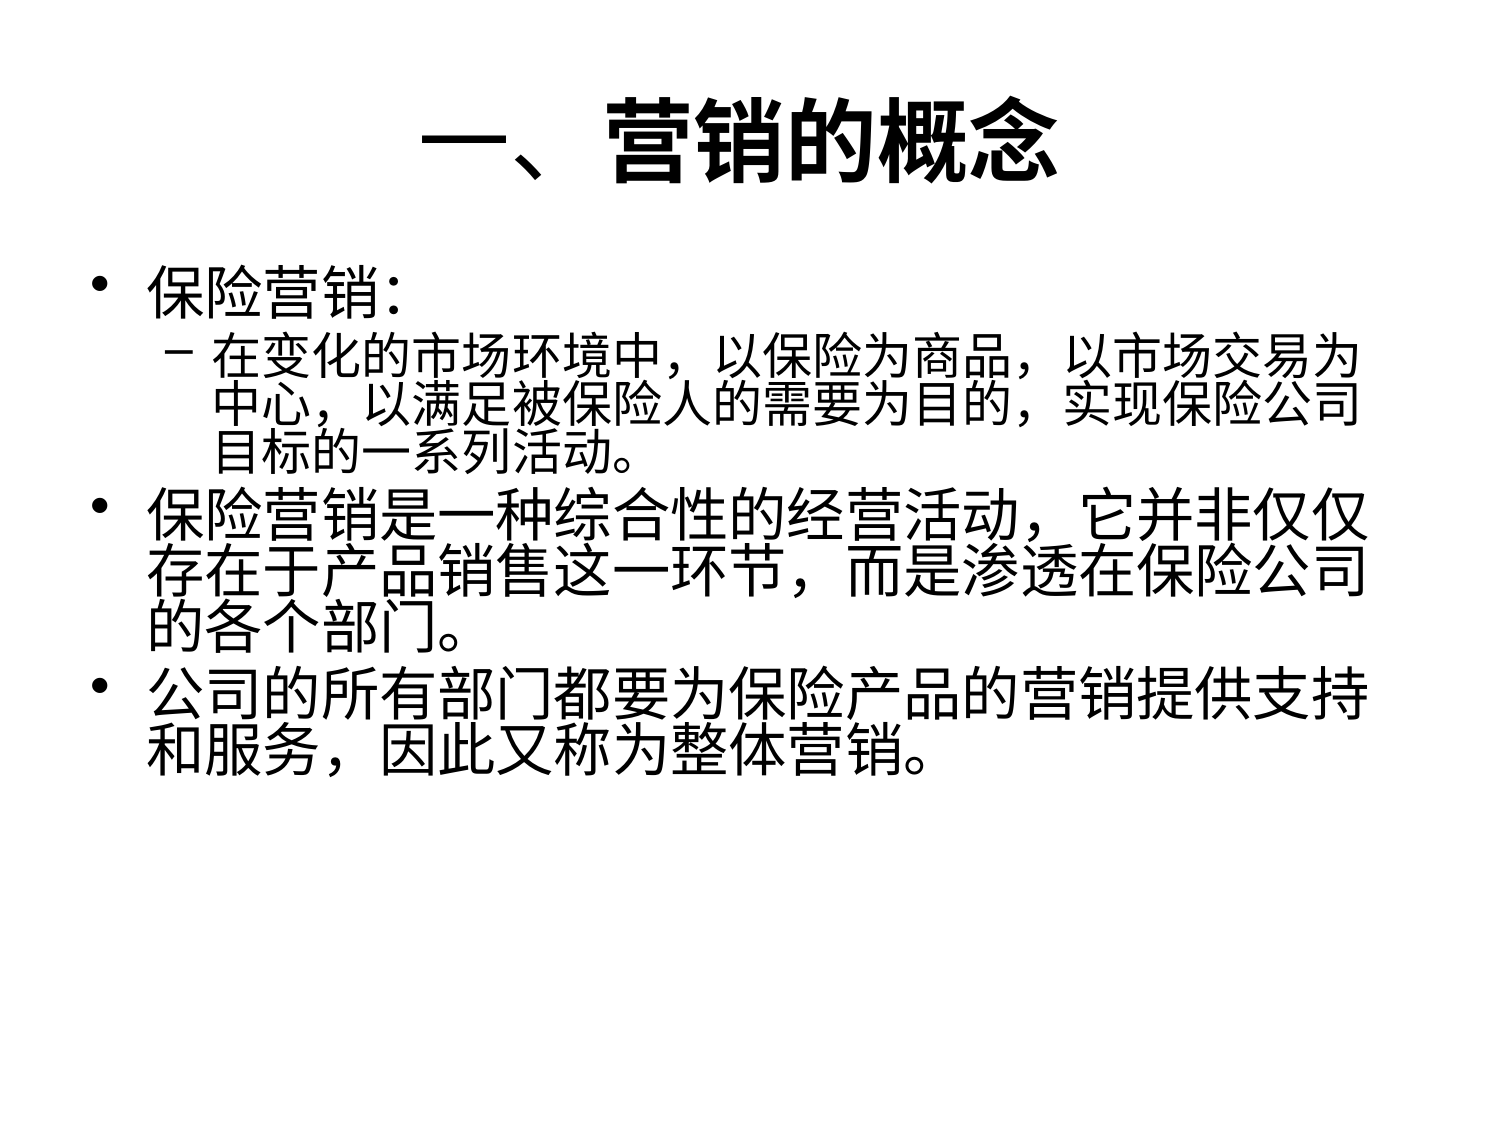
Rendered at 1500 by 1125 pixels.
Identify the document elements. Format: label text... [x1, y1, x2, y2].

title 一、营销的概念 [75, 45, 1425, 233]
list 保险营销： 在变化的市场环境中，以保险为商品，以市场交易为中心，以满足被保险人的需要为目的，实现保险公司目标的一系列活动。 保险营销是一种综合性的经营活动，它并非仅仅存在于产品销售这一环节，而是渗透在保险公司的各个部门。 公司的所有部门都要为保险产品的营销提供支持和服务，因此又称为整体营销。 [75, 262, 1425, 1005]
